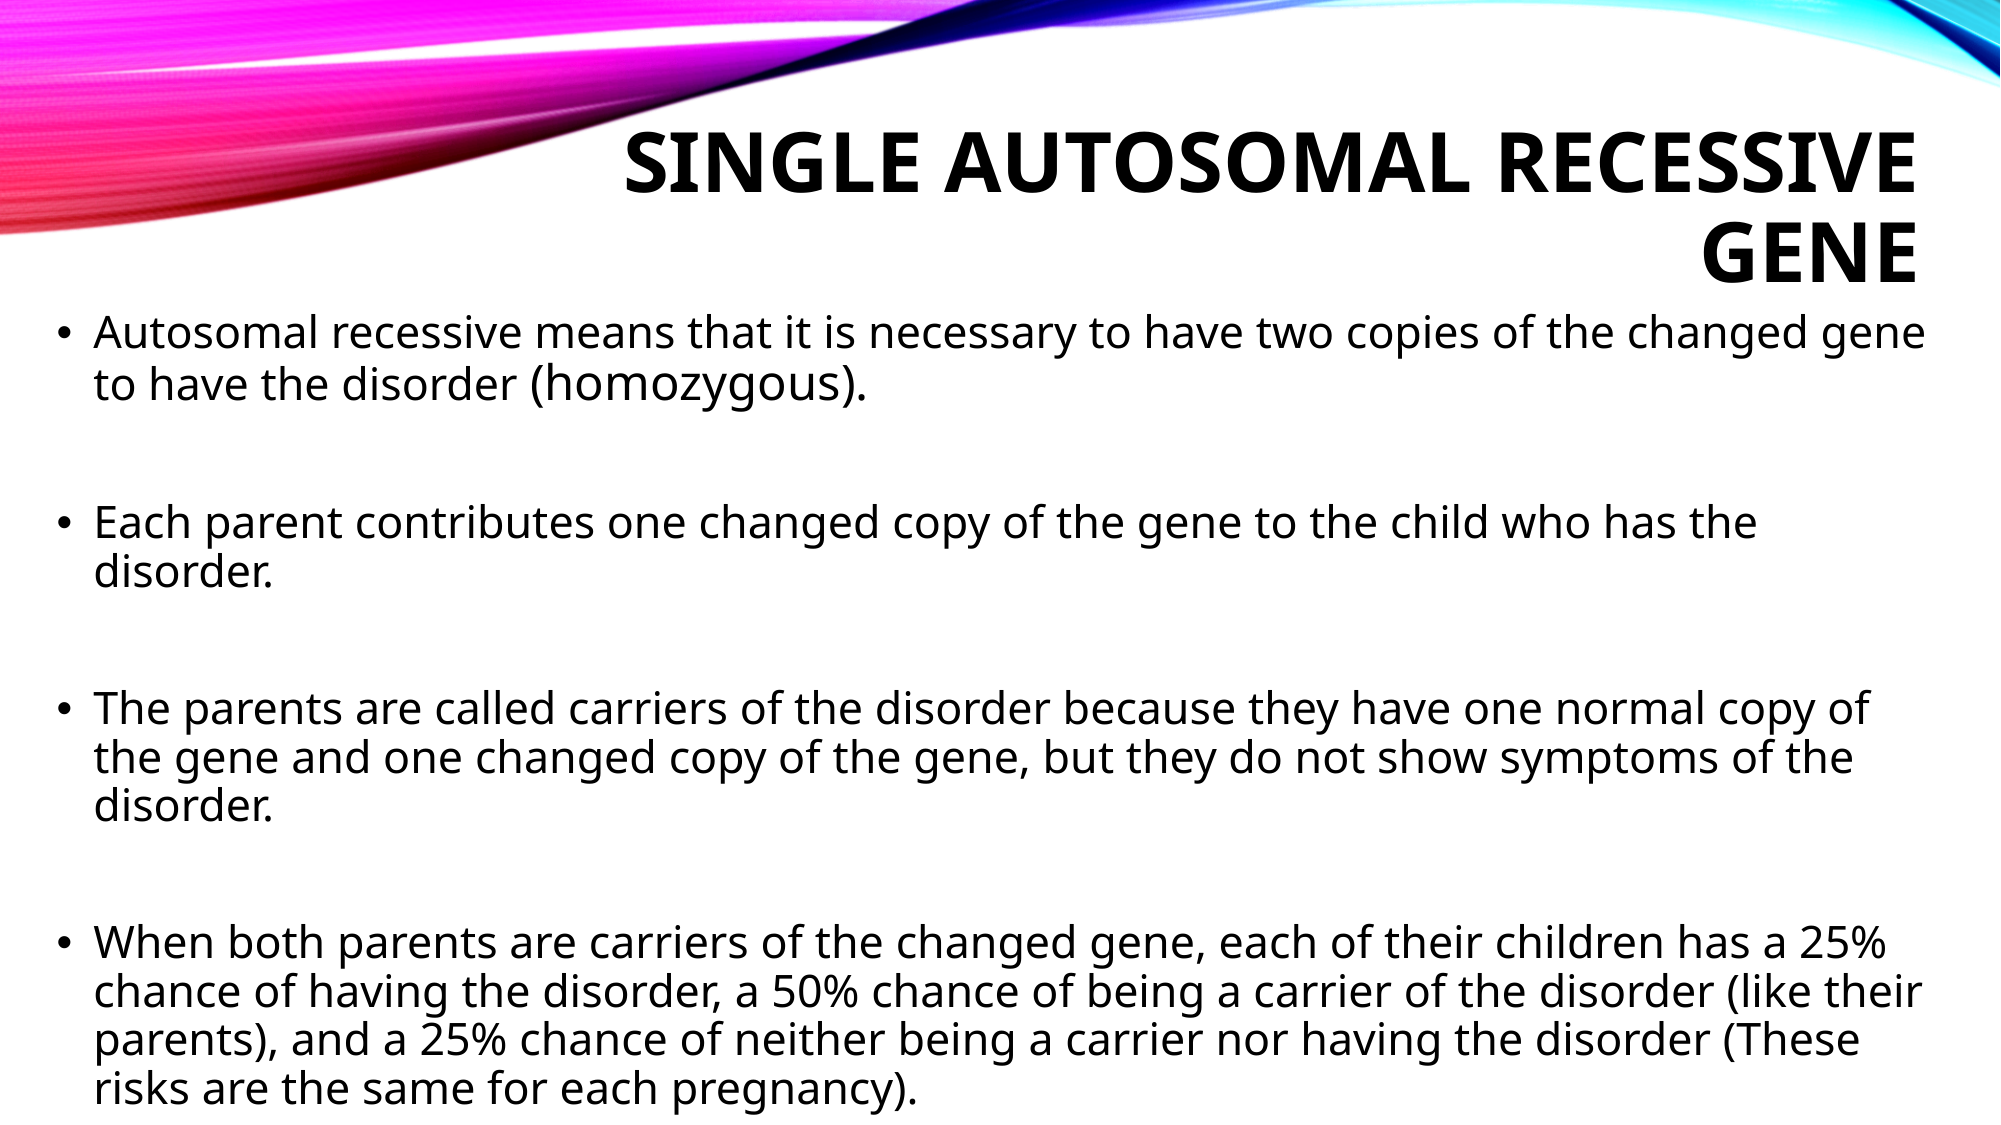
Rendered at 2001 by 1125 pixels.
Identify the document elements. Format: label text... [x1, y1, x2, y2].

picture [1890, 0, 2000, 75]
picture [0, 0, 2000, 237]
title SINGLE AUTOSOMAL RECESSIVE GENE [395, 104, 1936, 302]
picture [1910, 0, 2000, 45]
list Autosomal recessive means that it is necessary to have two copies of the changed gene to have the disorder (homozygous). Each parent contributes one changed copy of the gene to the child who has the disorder. The parents are called carriers of the disorder because they have one normal copy of the gene and one changed copy of the gene, but they do not show symptoms of the disorder. When both parents are carriers of the changed gene, each of their children has a 25% chance of having the disorder, a 50% chance of being a carrier of the disorder (like their parents), and a 25% chance of neither being a carrier nor having the disorder (These risks are the same for each pregnancy). [41, 302, 1959, 1125]
